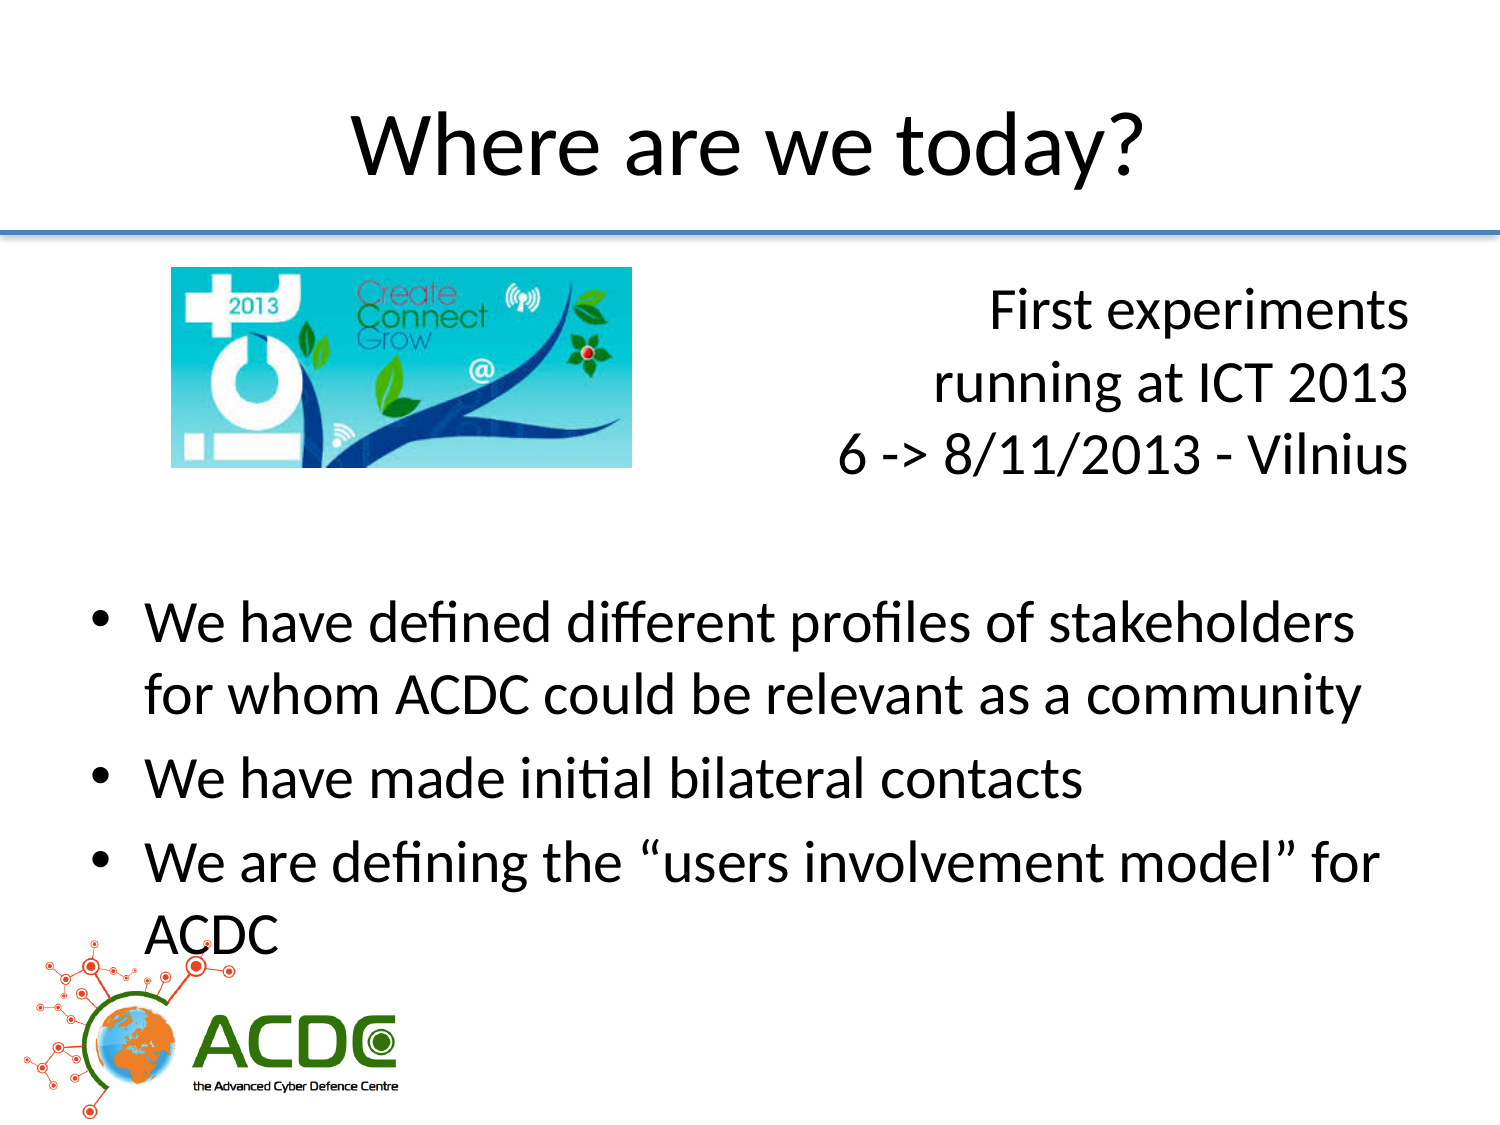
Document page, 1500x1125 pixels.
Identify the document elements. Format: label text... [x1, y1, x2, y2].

picture [0, 934, 431, 1125]
picture [170, 266, 632, 468]
list First experiments running at ICT 2013 6 -> 8/11/2013 - Vilnius We have defined different profiles of stakeholders for whom ACDC could be relevant as a community We have made initial bilateral contacts We are defining the “users involvement model” for ACDC [75, 262, 1425, 976]
title Where are we today? [75, 45, 1425, 233]
